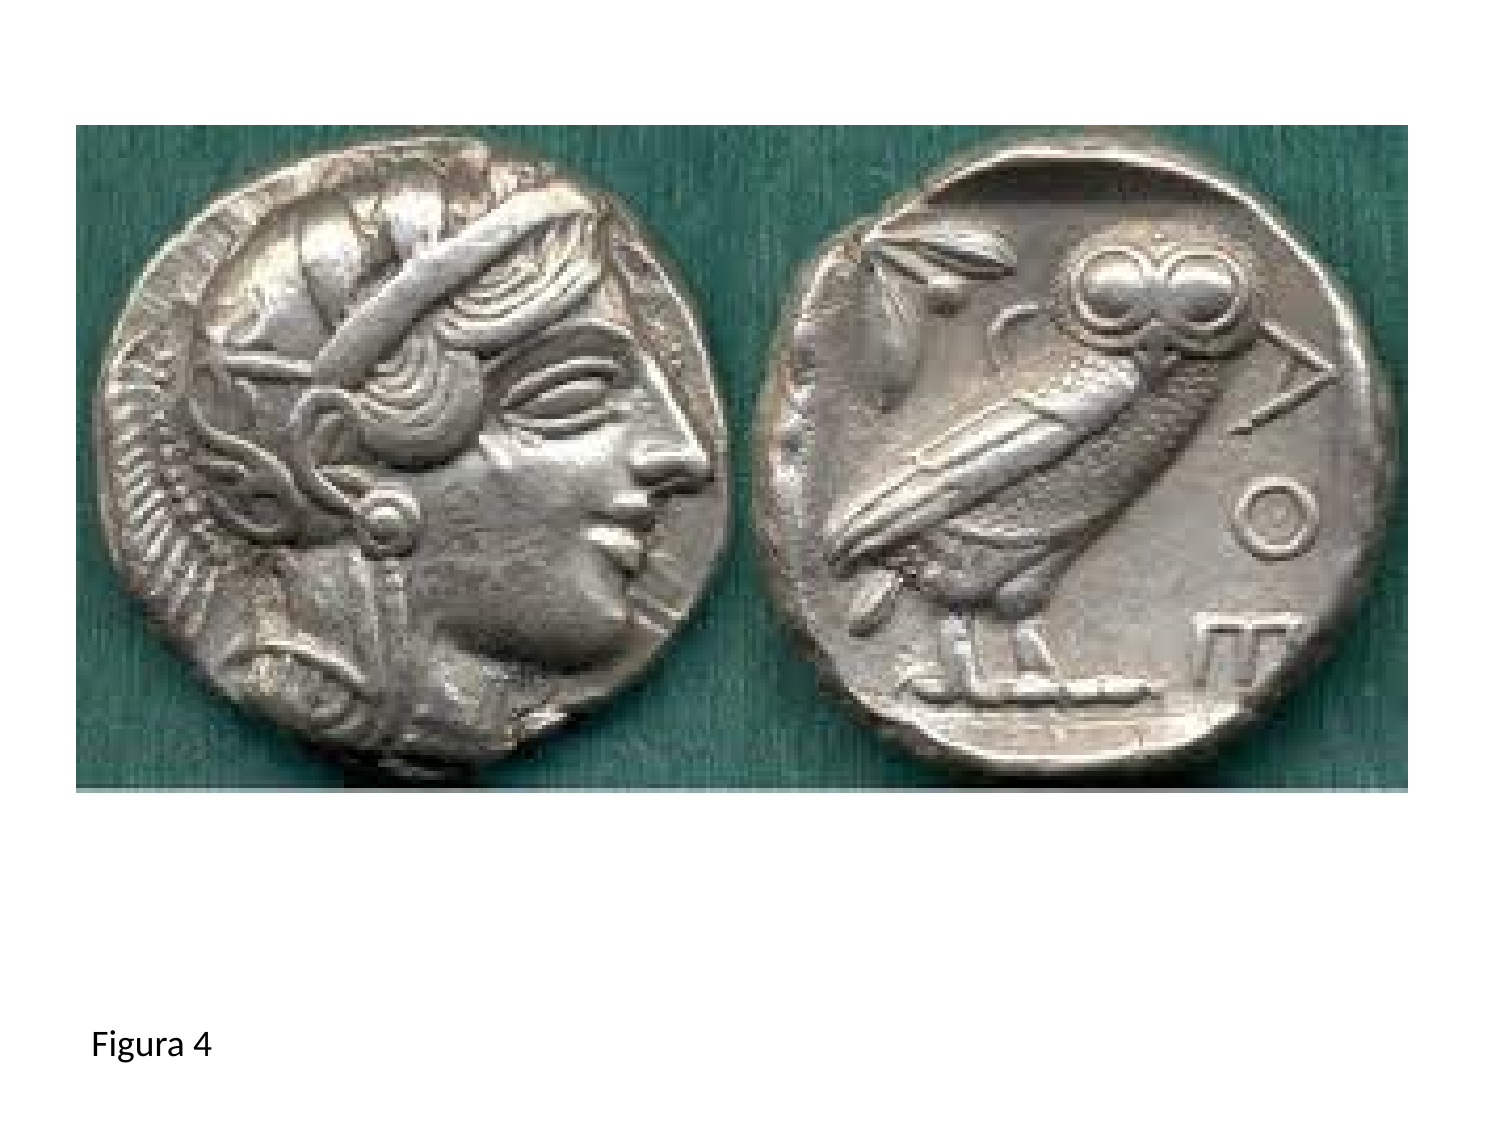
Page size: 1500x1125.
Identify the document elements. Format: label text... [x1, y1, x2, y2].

picture [76, 125, 1408, 794]
text_box Figura 4 [76, 1011, 703, 1072]
